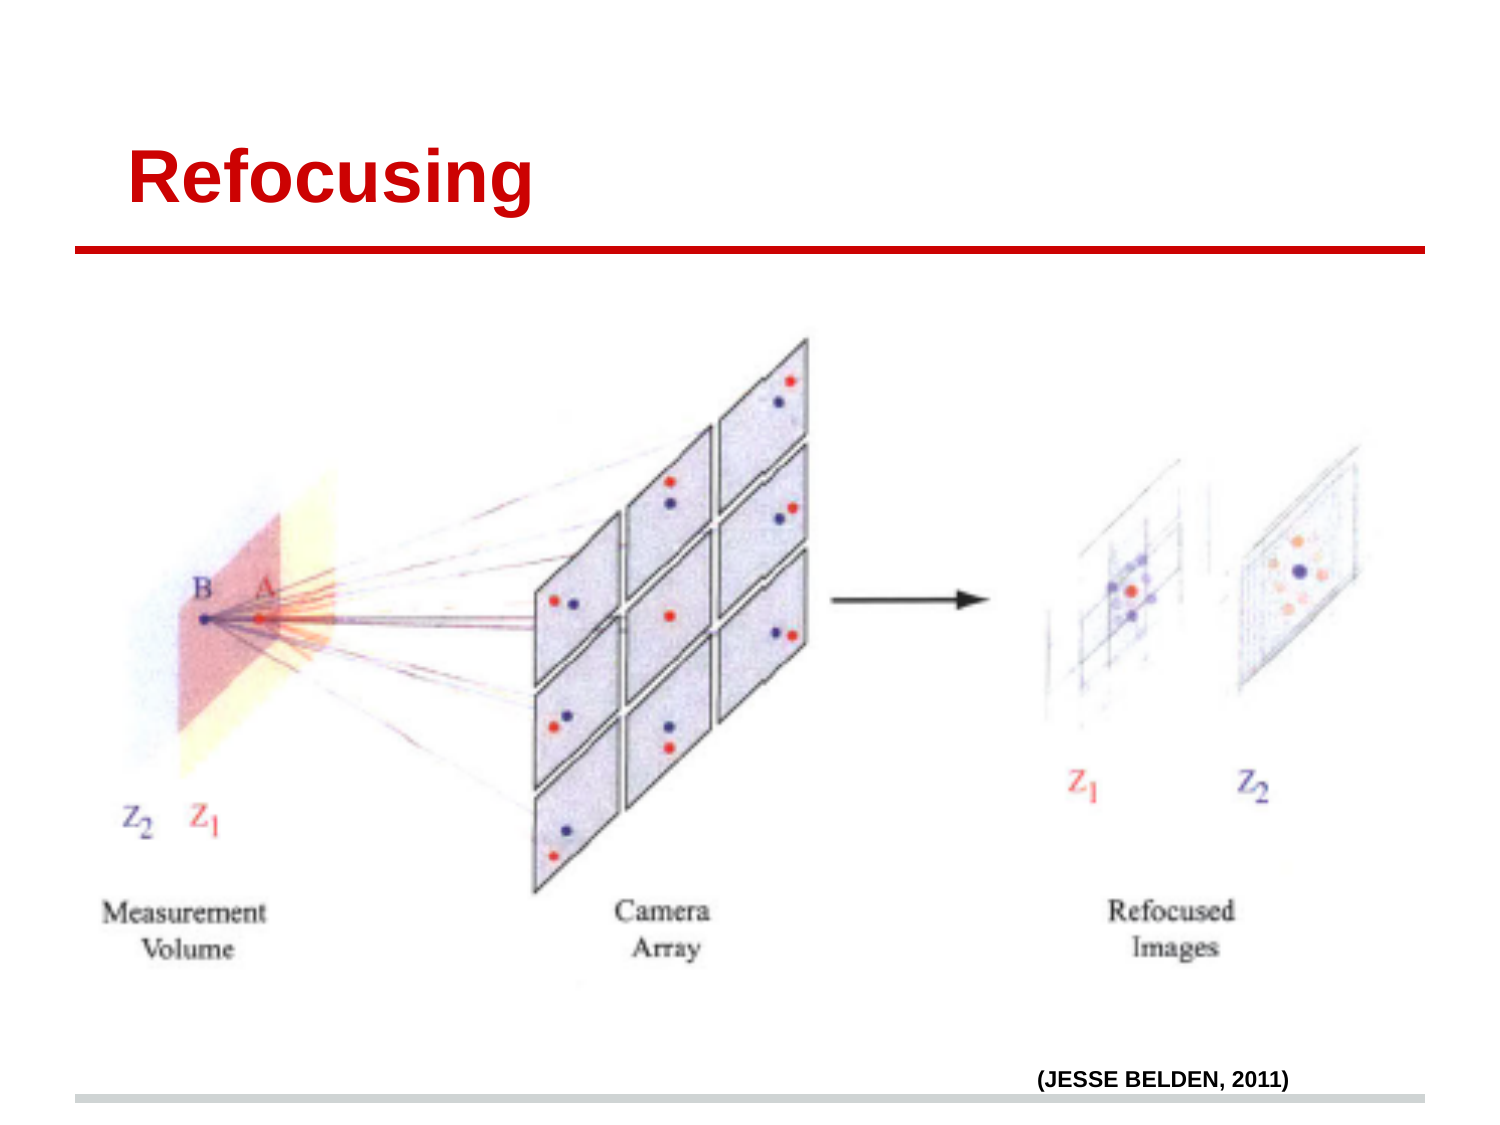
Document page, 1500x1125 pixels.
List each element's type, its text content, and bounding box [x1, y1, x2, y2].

text_box [79, 291, 1411, 1021]
title Refocusing [75, 45, 1425, 233]
text_box (JESSE BELDEN, 2011) [1022, 1049, 1327, 1092]
